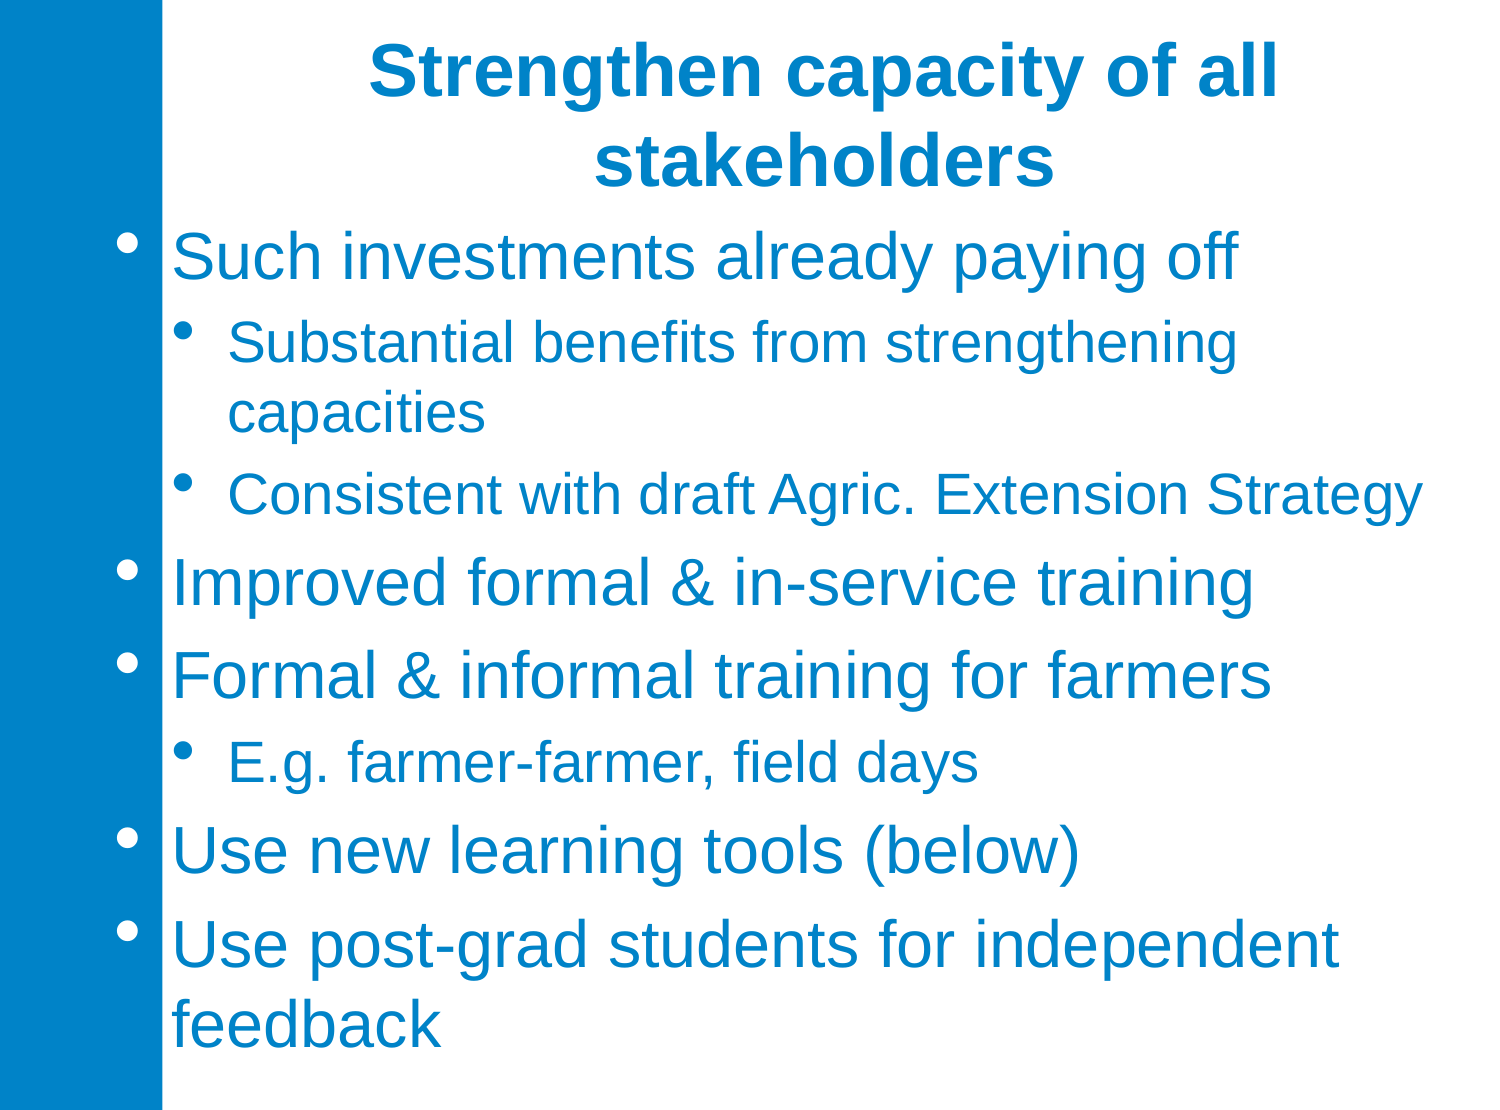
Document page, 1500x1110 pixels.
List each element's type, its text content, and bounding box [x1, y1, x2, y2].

title Strengthen capacity of all stakeholders [150, 29, 1500, 193]
list Such investments already paying off Substantial benefits from strengthening capacities Consistent with draft Agric. Extension Strategy Improved formal & in-service training Formal & informal training for farmers E.g. farmer-farmer, field days Use new learning tools (below) Use post-grad students for independent feedback [99, 204, 1475, 1061]
